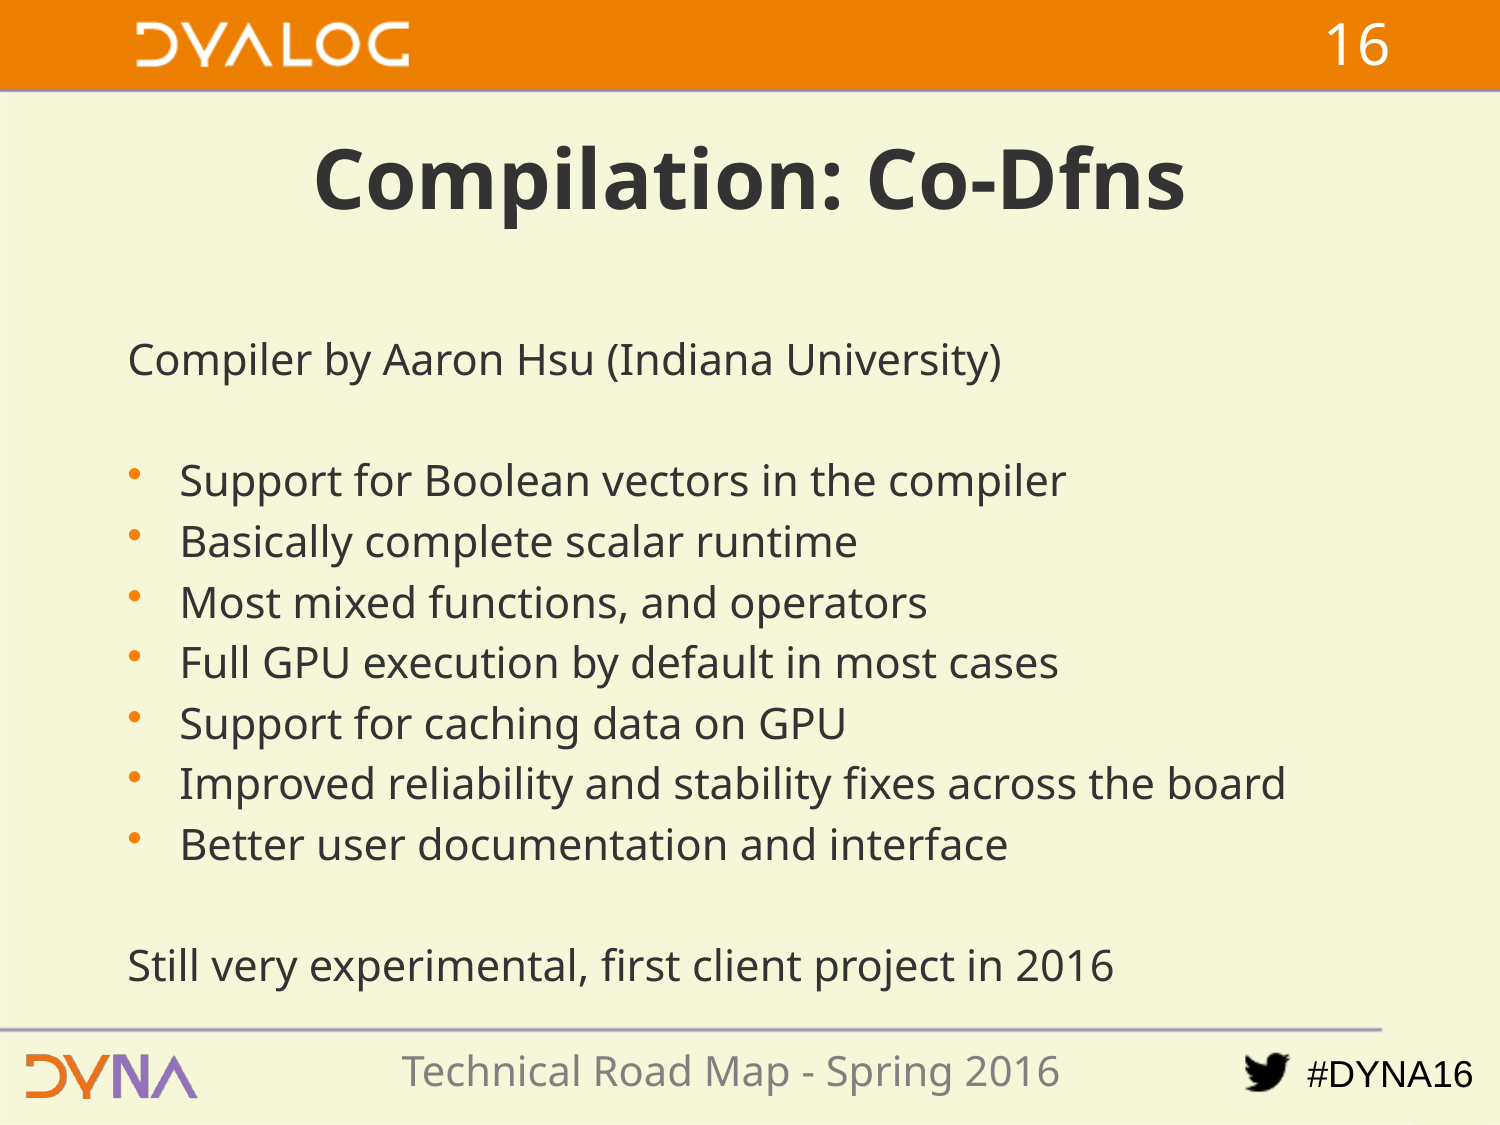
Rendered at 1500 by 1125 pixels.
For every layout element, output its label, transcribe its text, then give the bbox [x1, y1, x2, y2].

slide_number 15 [1299, 0, 1406, 75]
title Compilation: Co-Dfns [112, 118, 1388, 307]
footer Technical Road Map - Spring 2016 [249, 1037, 1213, 1113]
picture [0, 0, 1500, 1125]
list Compiler by Aaron Hsu (Indiana University) Support for Boolean vectors in the compiler Basically complete scalar runtime Most mixed functions, and operators Full GPU execution by default in most cases Support for caching data on GPU Improved reliability and stability fixes across the board Better user documentation and interface Still very experimental, first client project in 2016 [112, 324, 1388, 1000]
